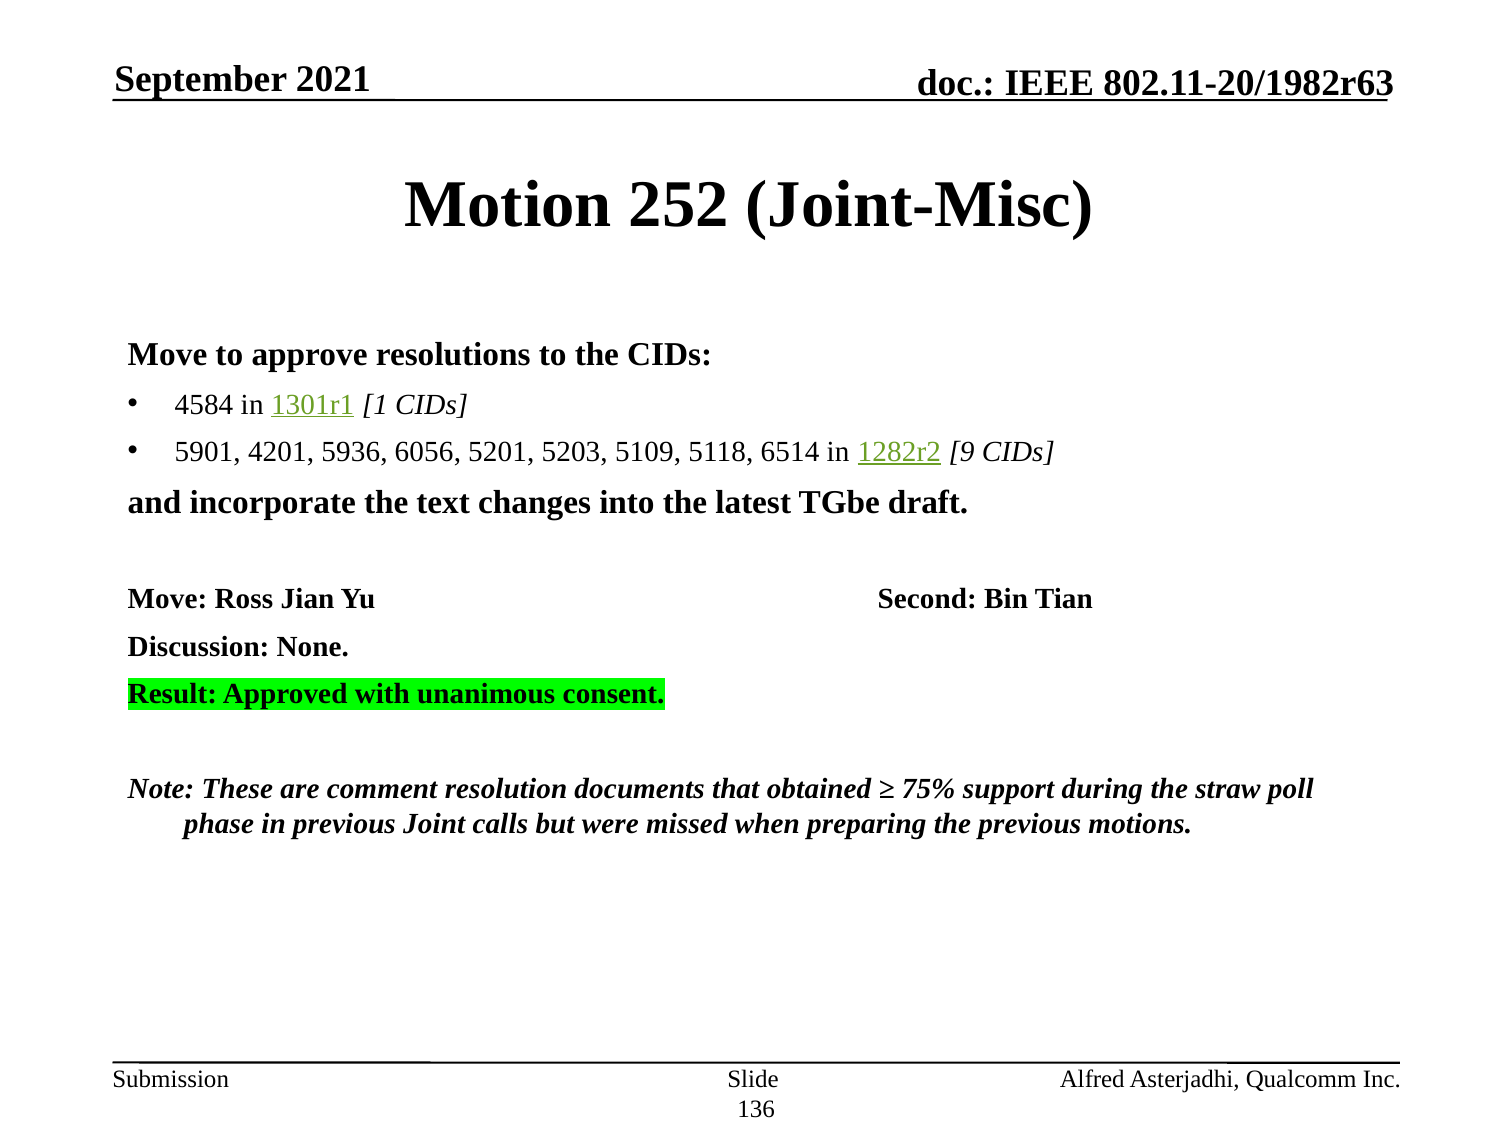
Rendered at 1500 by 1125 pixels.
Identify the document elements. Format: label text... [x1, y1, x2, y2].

footer Alfred Asterjadhi, Qualcomm Inc. [878, 1061, 1402, 1093]
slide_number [114, 54, 423, 100]
title Motion 252 (Joint-Misc) [112, 112, 1388, 288]
slide_number Slide 136 [712, 1061, 800, 1123]
list Move to approve resolutions to the CIDs: 4584 in 1301r1 [1 CIDs] 5901, 4201, 5936, 6056, 5201, 5203, 5109, 5118, 6514 in 1282r2 [9 CIDs] and incorporate the text changes into the latest TGbe draft. Move: Ross Jian Yu Second: Bin Tian Discussion: None. Result: Approved with unanimous consent. Note: These are comment resolution documents that obtained ≥ 75% support during the straw poll phase in previous Joint calls but were missed when preparing the previous motions. [112, 324, 1388, 1063]
